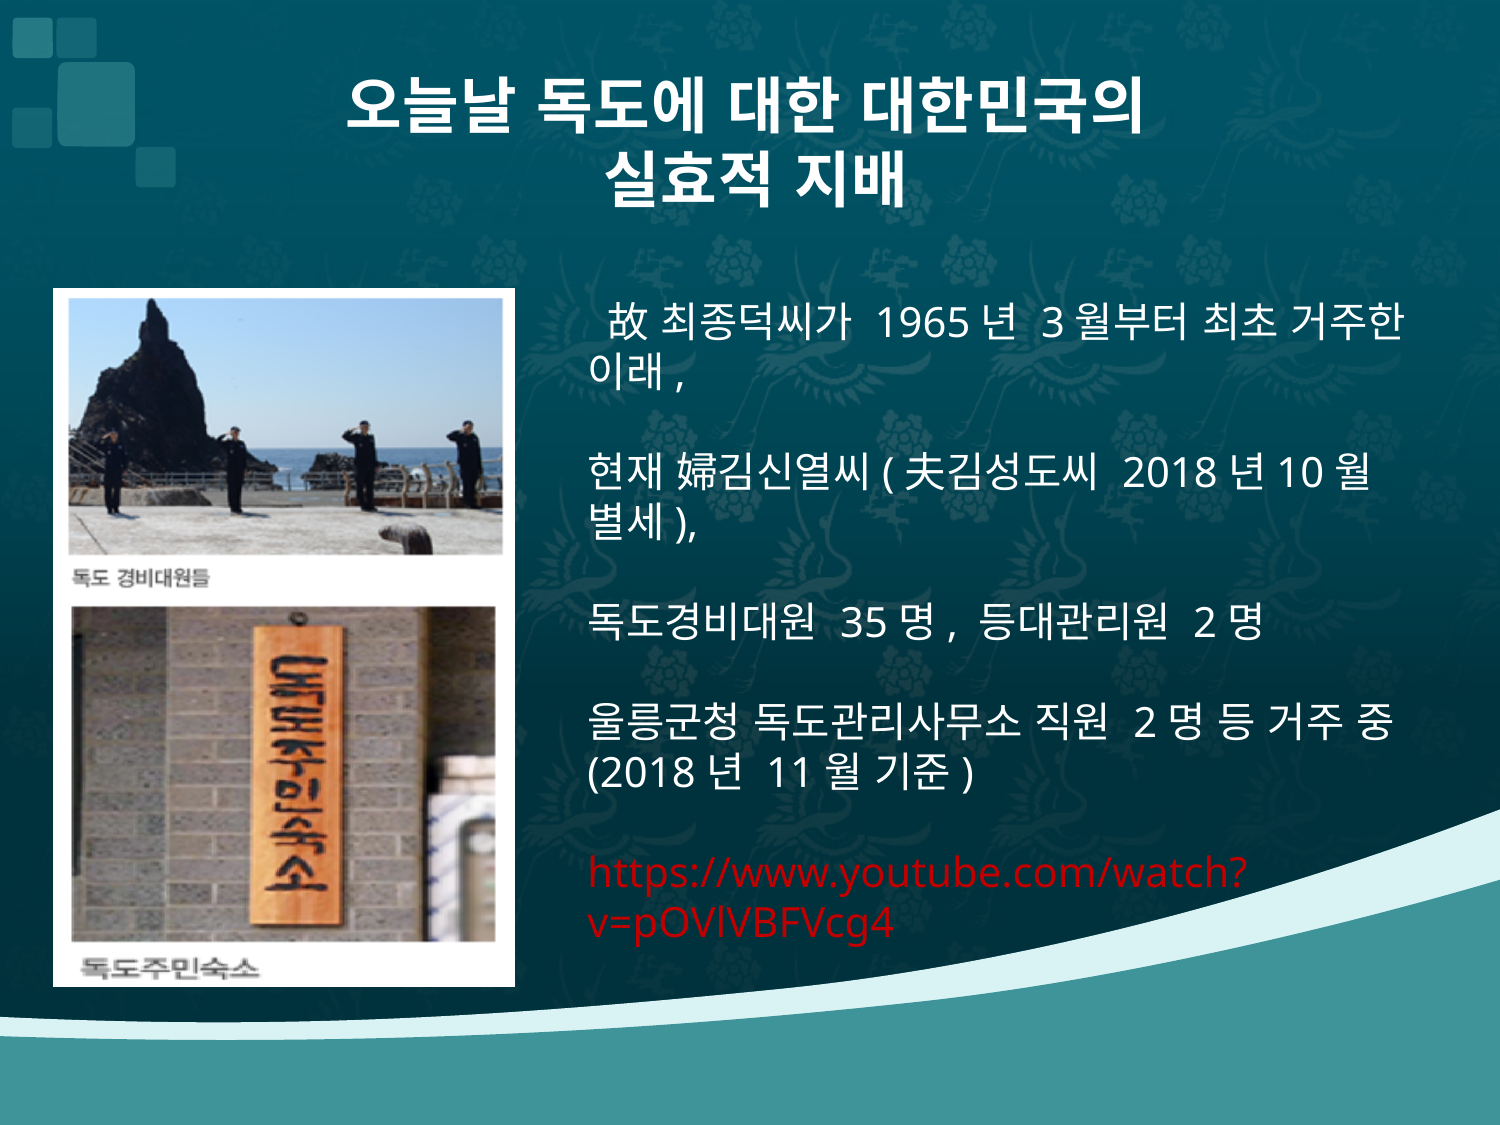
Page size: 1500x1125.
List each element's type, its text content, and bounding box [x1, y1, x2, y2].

title 오늘날 독도에 대한 대한민국의 실효적 지배 [29, 58, 1483, 223]
picture [53, 288, 515, 987]
text_box 故 최종덕씨가 1965년 3월부터 최초 거주한 이래, 현재 婦김신열씨(夫김성도씨 2018년10월 별세), 독도경비대원 35명, 등대관리원 2명 울릉군청 독도관리사무소 직원 2명 등 거주 중(2018년 11월 기준) https://www.youtube.com/watch?v=pOVlVBFVcg4 [572, 288, 1465, 1004]
